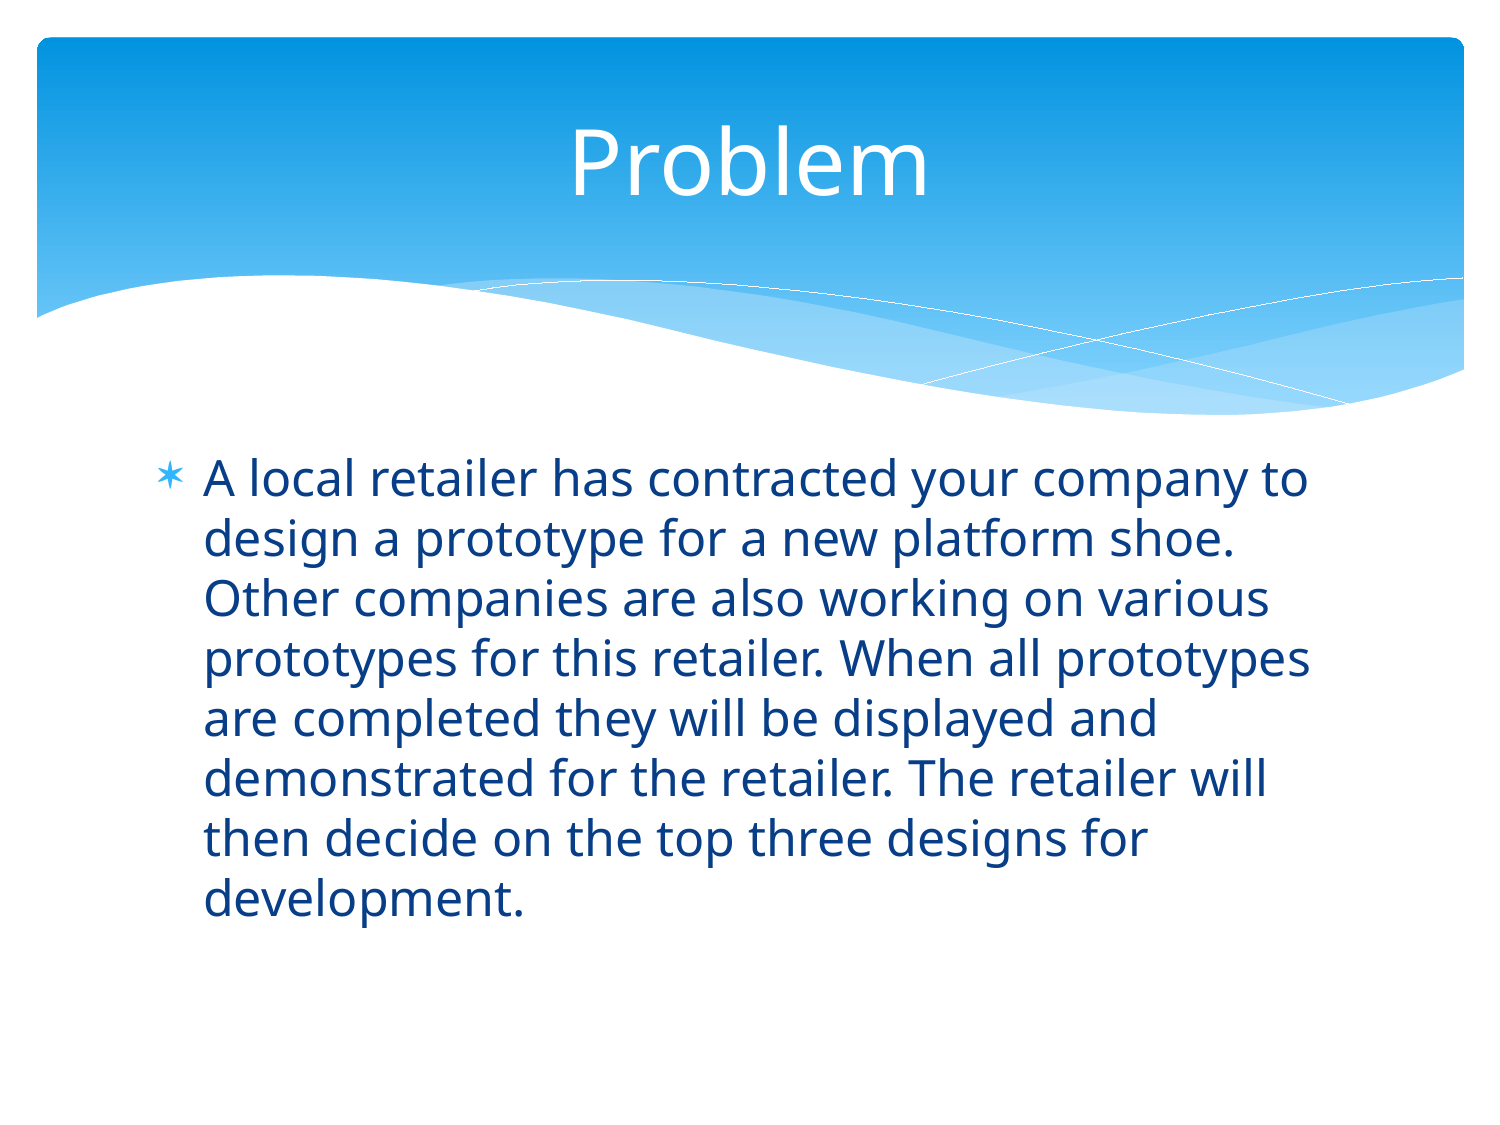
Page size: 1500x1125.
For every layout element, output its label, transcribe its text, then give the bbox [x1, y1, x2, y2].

list A local retailer has contracted your company to design a prototype for a new platform shoe. Other companies are also working on various prototypes for this retailer. When all prototypes are completed they will be displayed and demonstrated for the retailer. The retailer will then decide on the top three designs for development. [143, 438, 1359, 1005]
title Problem [75, 55, 1425, 261]
